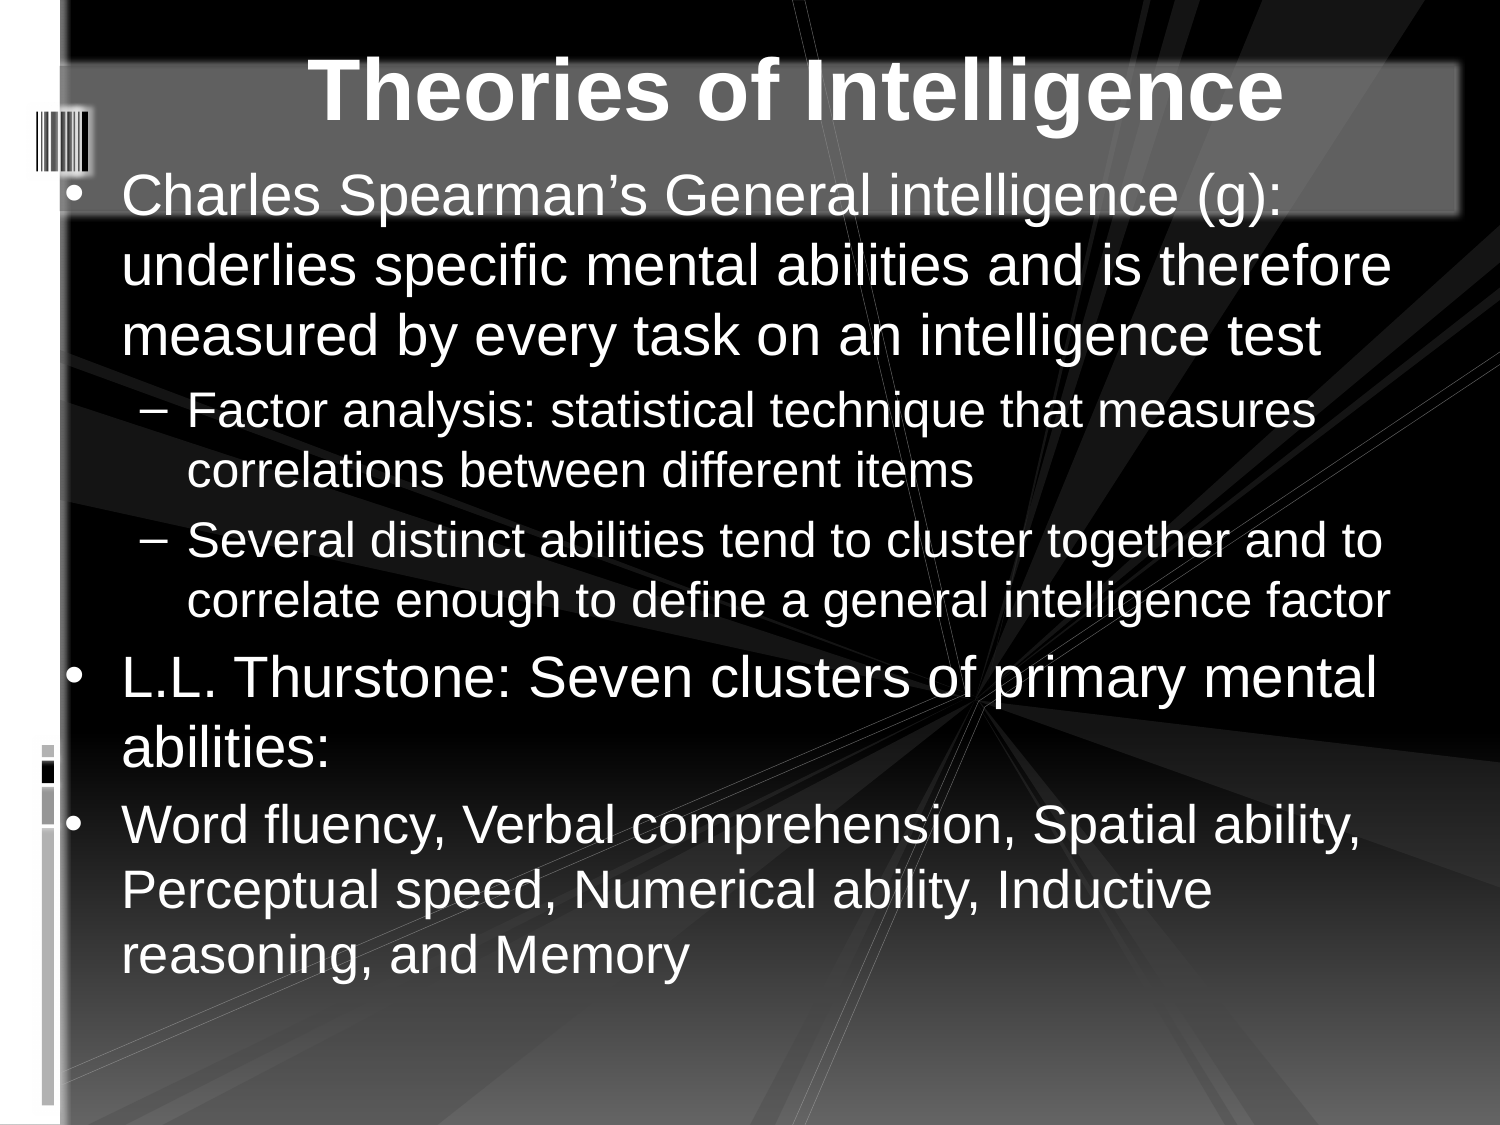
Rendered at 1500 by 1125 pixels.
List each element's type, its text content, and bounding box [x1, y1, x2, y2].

list Theories of Intelligence [62, 24, 1500, 230]
text_box Charles Spearman’s General intelligence (g): underlies specific mental abilities and is therefore measured by every task on an intelligence test Factor analysis: statistical technique that measures correlations between different items Several distinct abilities tend to cluster together and to correlate enough to define a general intelligence factor L.L. Thurstone: Seven clusters of primary mental abilities: Word fluency, Verbal comprehension, Spatial ability, Perceptual speed, Numerical ability, Inductive reasoning, and Memory [49, 149, 1475, 1088]
